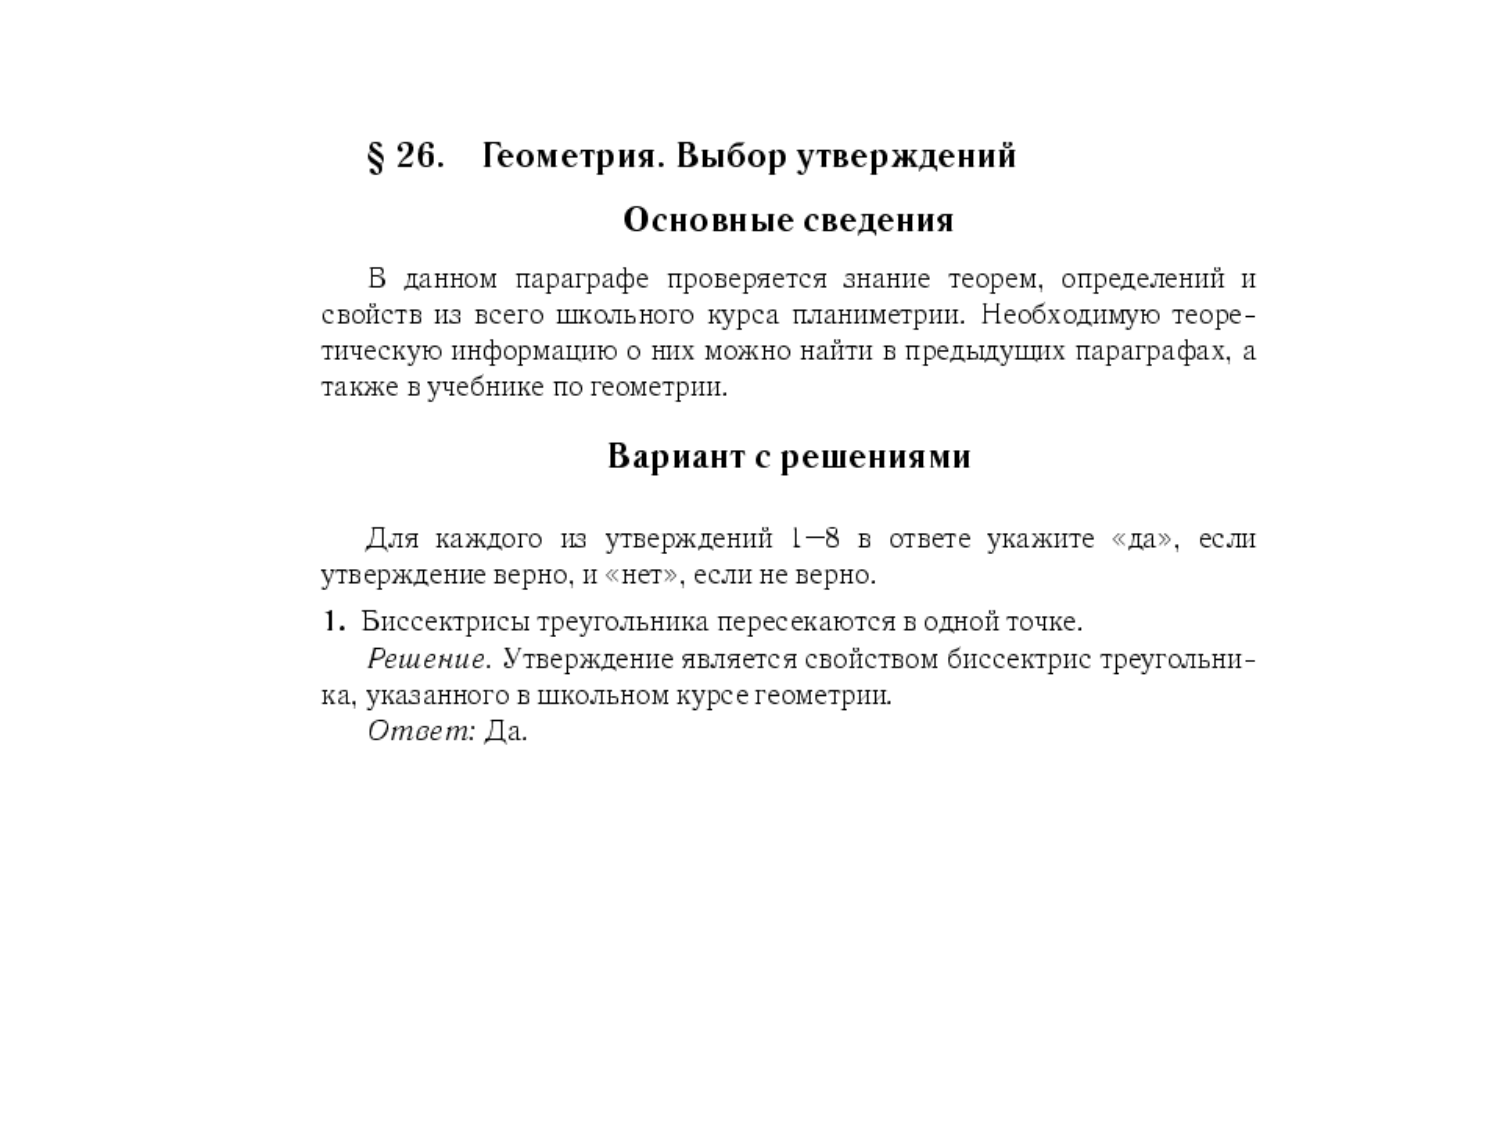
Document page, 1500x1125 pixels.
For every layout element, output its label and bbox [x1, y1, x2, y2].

picture [300, 125, 1263, 756]
